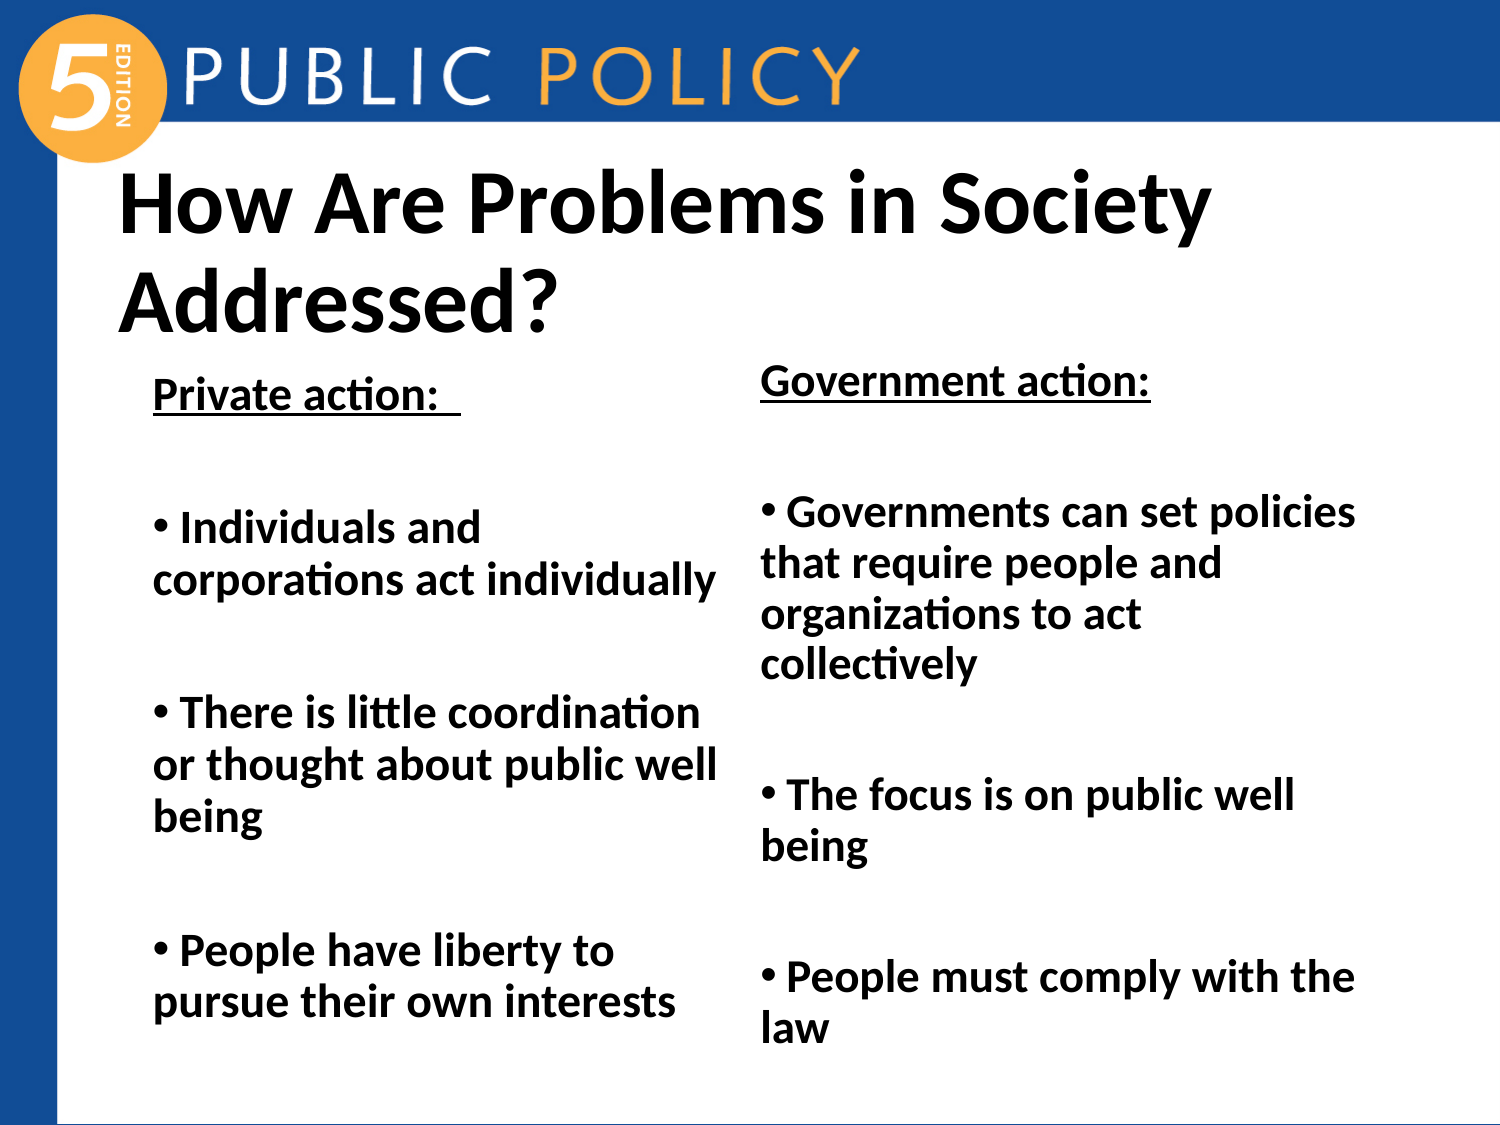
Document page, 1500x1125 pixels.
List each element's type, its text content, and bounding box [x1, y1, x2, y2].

list Private action: Individuals and corporations act individually There is little coordination or thought about public well being People have liberty to pursue their own interests [137, 361, 738, 1075]
text_box Government action: Governments can set policies that require people and organizations to act collectively The focus is on public well being People must comply with the law [745, 348, 1375, 1063]
title How Are Problems in Society Addressed? [103, 145, 1397, 363]
picture [0, 0, 1500, 1125]
